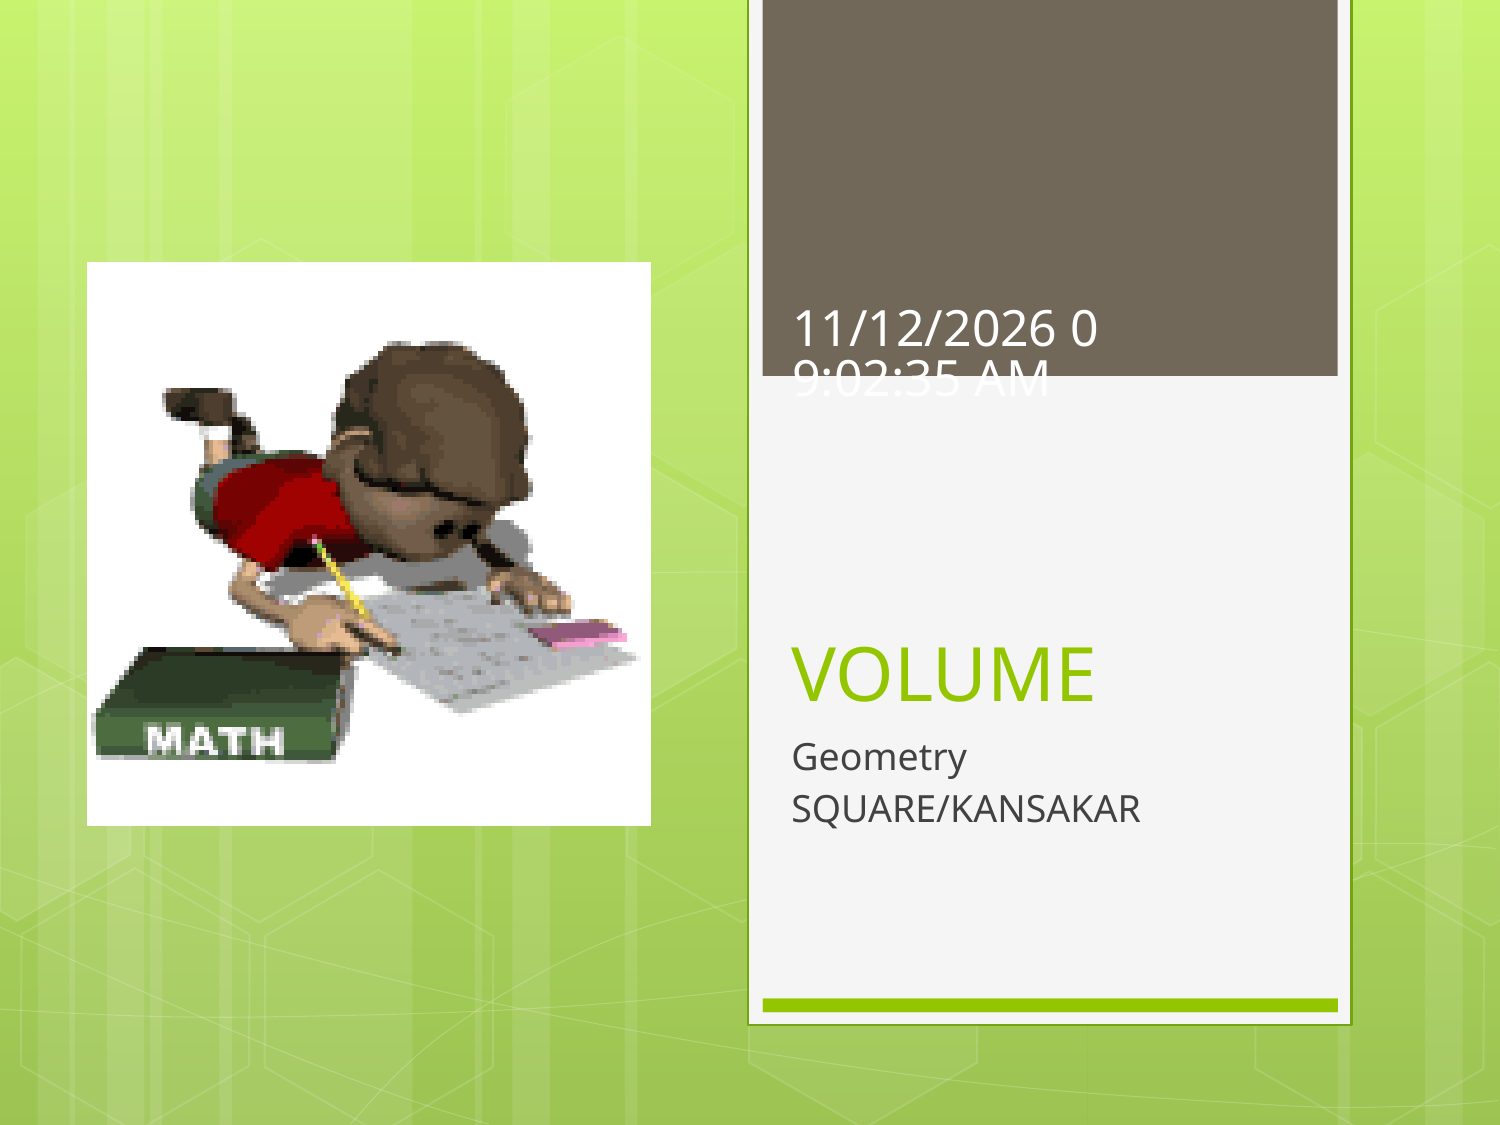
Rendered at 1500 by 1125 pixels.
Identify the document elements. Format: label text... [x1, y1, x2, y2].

title VOLUME [776, 444, 1320, 724]
subtitle Geometry SQUARE/KANSAKAR [776, 725, 1320, 933]
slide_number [777, 248, 1128, 372]
picture [87, 262, 651, 826]
